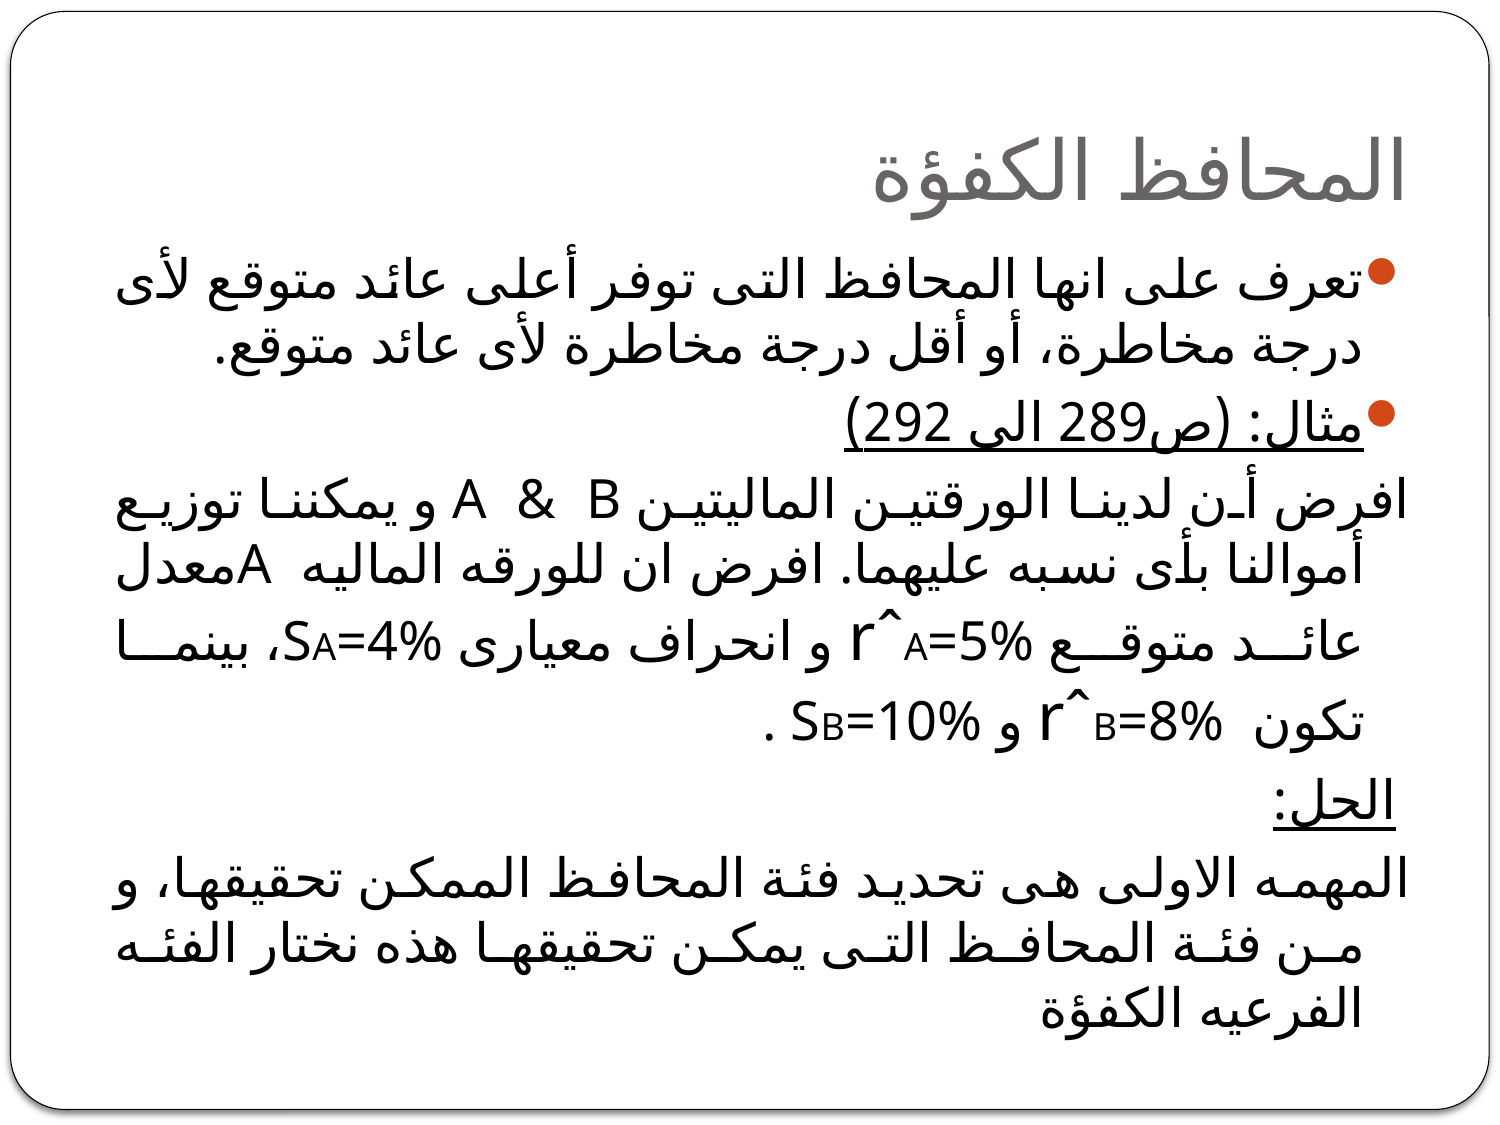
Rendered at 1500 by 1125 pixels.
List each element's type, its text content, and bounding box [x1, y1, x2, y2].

title المحافظ الكفؤة [150, 45, 1425, 233]
list تعرف على انها المحافظ التى توفر أعلى عائد متوقع لأى درجة مخاطرة، أو أقل درجة مخاطرة لأى عائد متوقع. مثال: (ص289 الى 292) افرض أن لدينا الورقتين الماليتين A & B و يمكننا توزيع أموالنا بأى نسبه عليهما. افرض ان للورقه الماليه Aمعدل عائد متوقع rˆA=5% و انحراف معيارى SA=4%، بينما تكون rˆB=8% و SB=10% . الحل: المهمه الاولى هى تحديد فئة المحافظ الممكن تحقيقها، و من فئة المحافظ التى يمكن تحقيقها هذه نختار الفئه الفرعيه الكفؤة [99, 237, 1425, 988]
